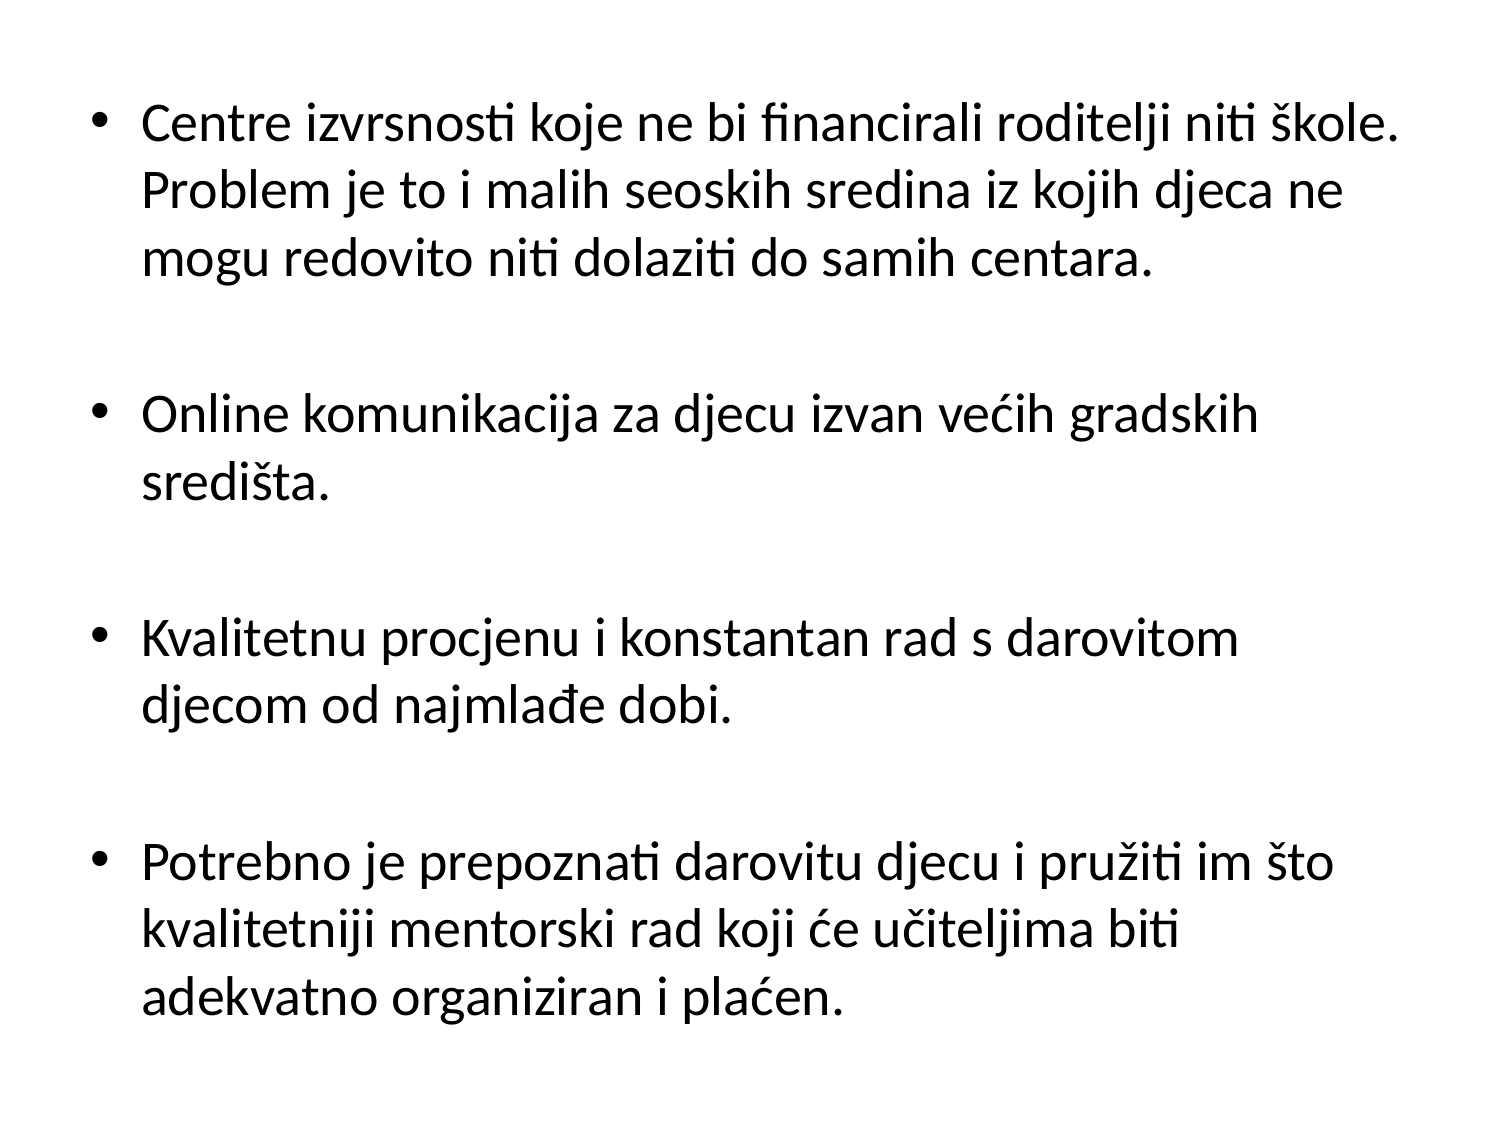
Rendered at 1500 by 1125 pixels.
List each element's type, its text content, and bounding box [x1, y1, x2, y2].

list Centre izvrsnosti koje ne bi financirali roditelji niti škole. Problem je to i malih seoskih sredina iz kojih djeca ne mogu redovito niti dolaziti do samih centara. Online komunikacija za djecu izvan većih gradskih središta. Kvalitetnu procjenu i konstantan rad s darovitom djecom od najmlađe dobi. Potrebno je prepoznati darovitu djecu i pružiti im što kvalitetniji mentorski rad koji će učiteljima biti adekvatno organiziran i plaćen. [75, 78, 1425, 1047]
